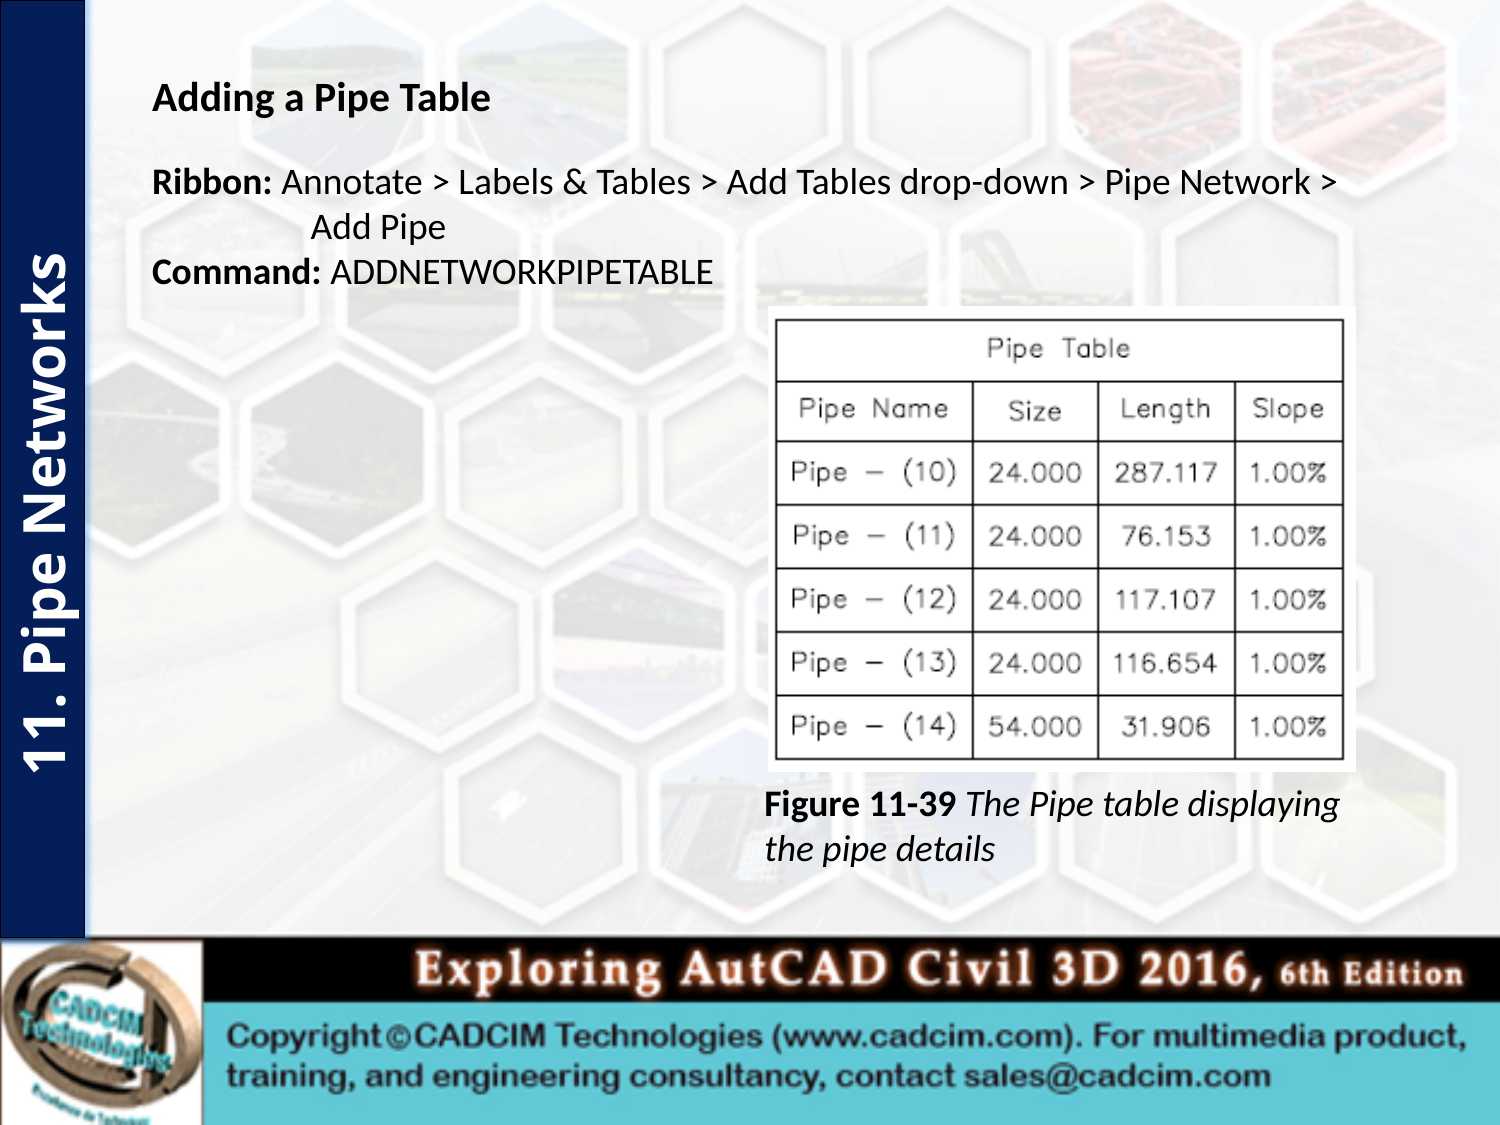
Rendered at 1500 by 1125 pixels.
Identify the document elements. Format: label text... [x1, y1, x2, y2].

picture [0, 0, 1500, 1125]
text_box Ribbon: Annotate > Labels & Tables > Add Tables drop-down > Pipe Network > Add Pipe Command: ADDNETWORKPIPETABLE [137, 149, 1400, 300]
text_box Adding a Pipe Table [137, 62, 888, 128]
text_box Figure 11-39 The Pipe table displaying the pipe details [749, 771, 1400, 877]
